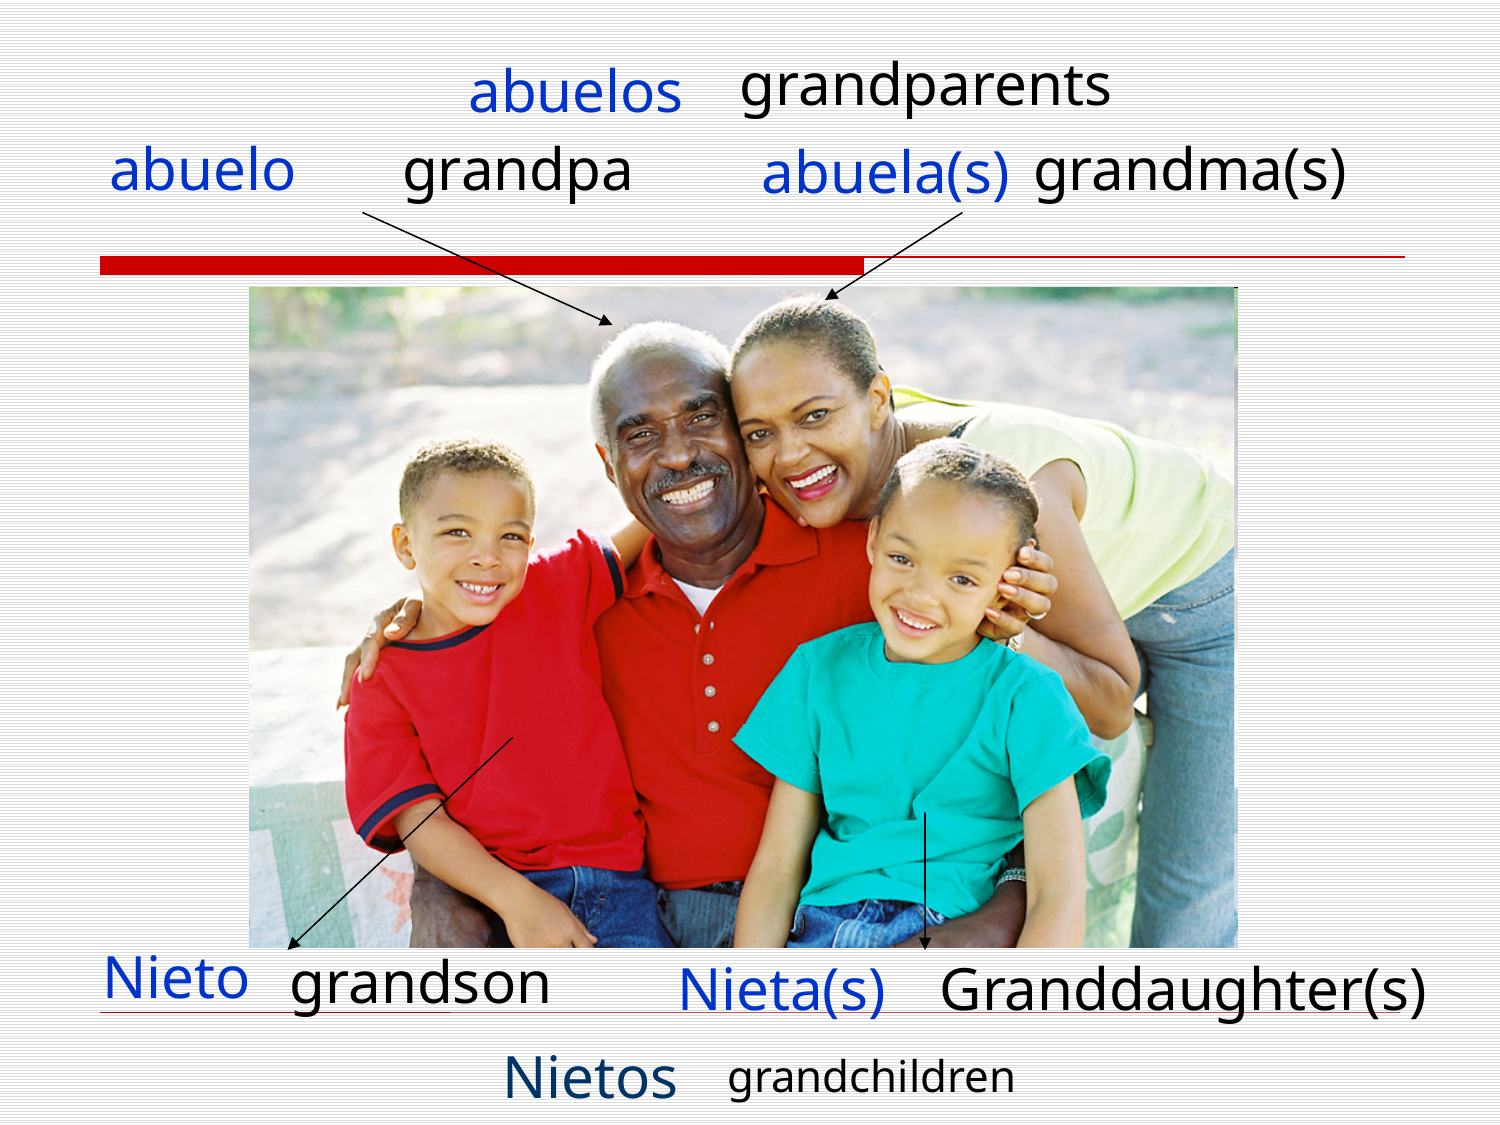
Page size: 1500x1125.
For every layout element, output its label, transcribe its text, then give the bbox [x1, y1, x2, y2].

text_box grandpa [387, 125, 738, 210]
text_box grandson [275, 956, 625, 1023]
text_box Nieto [87, 924, 413, 1025]
text_box grandchildren [712, 1025, 1125, 1125]
text_box Nieta(s) [662, 956, 924, 1025]
title abuelo [94, 103, 404, 210]
picture [249, 287, 1238, 949]
text_box abuelos [453, 24, 763, 132]
text_box grandparents [724, 39, 1413, 125]
text_box Nietos [487, 1025, 712, 1125]
text_box Granddaughter(s) [924, 937, 1500, 1038]
text_box grandma(s) [1018, 125, 1362, 210]
text_box abuela(s) [746, 127, 1025, 213]
